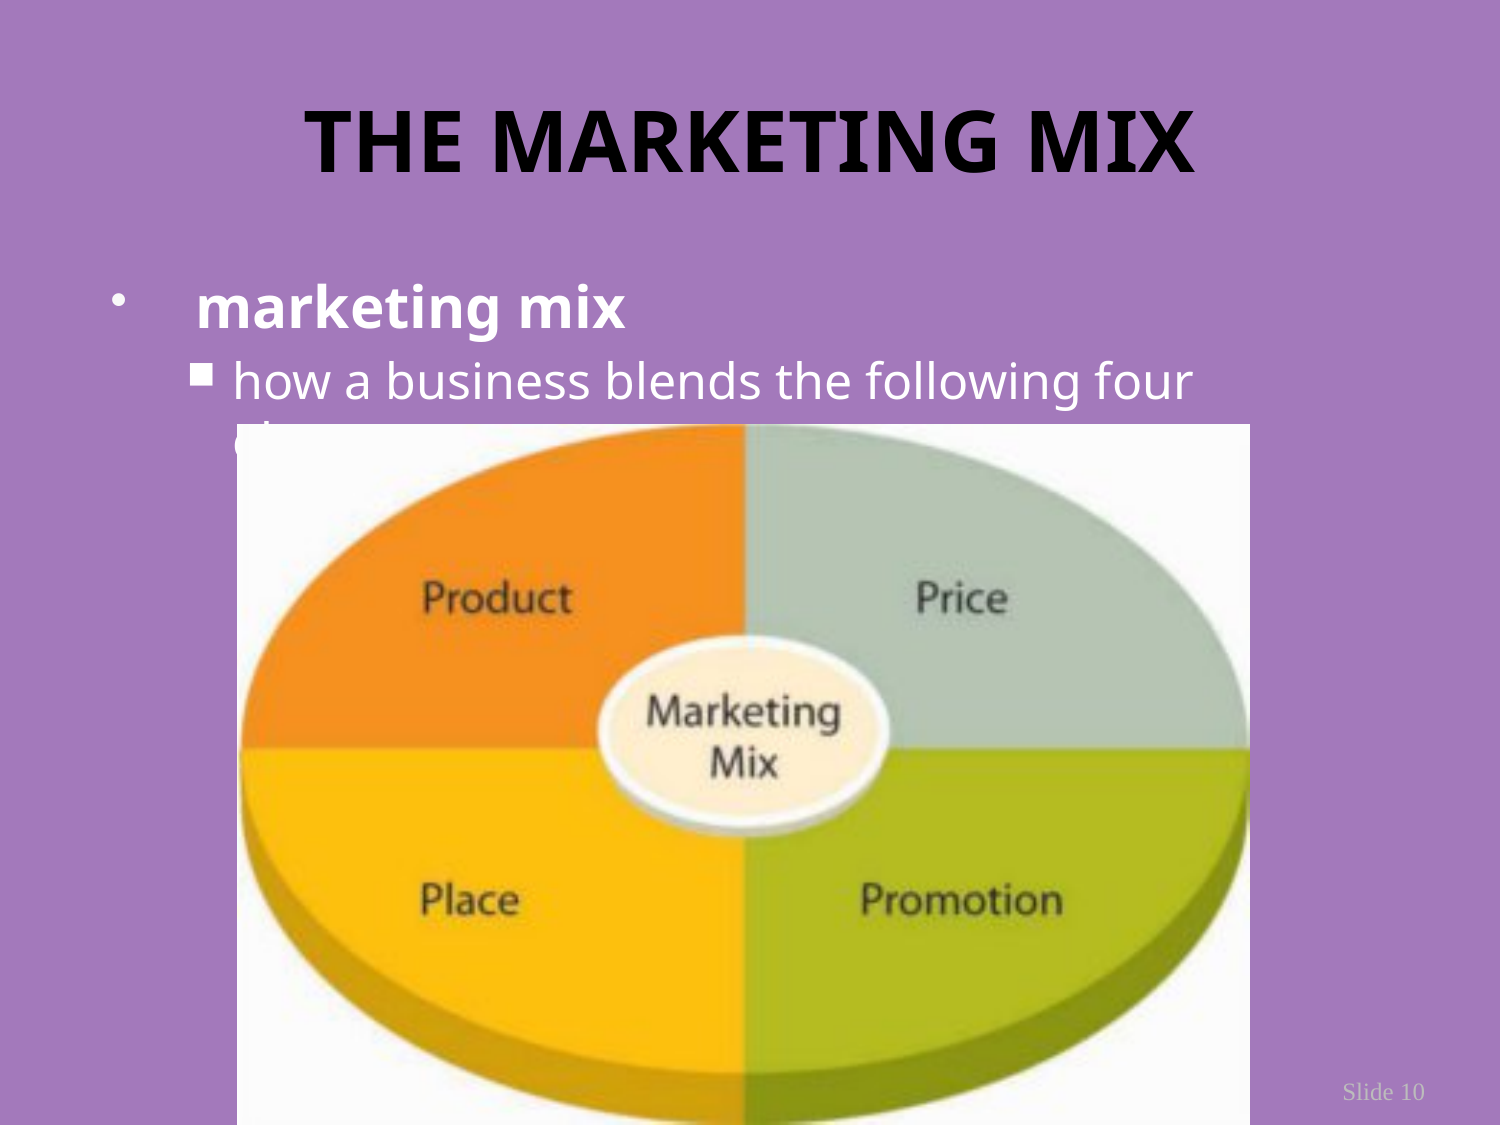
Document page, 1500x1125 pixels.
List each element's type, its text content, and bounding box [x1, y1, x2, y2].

slide_number Slide 10 [1299, 1052, 1425, 1113]
picture [237, 424, 1251, 1125]
title THE MARKETING MIX [75, 45, 1425, 233]
list marketing mix how a business blends the following four elements product distribution price promotion [75, 262, 1425, 1035]
